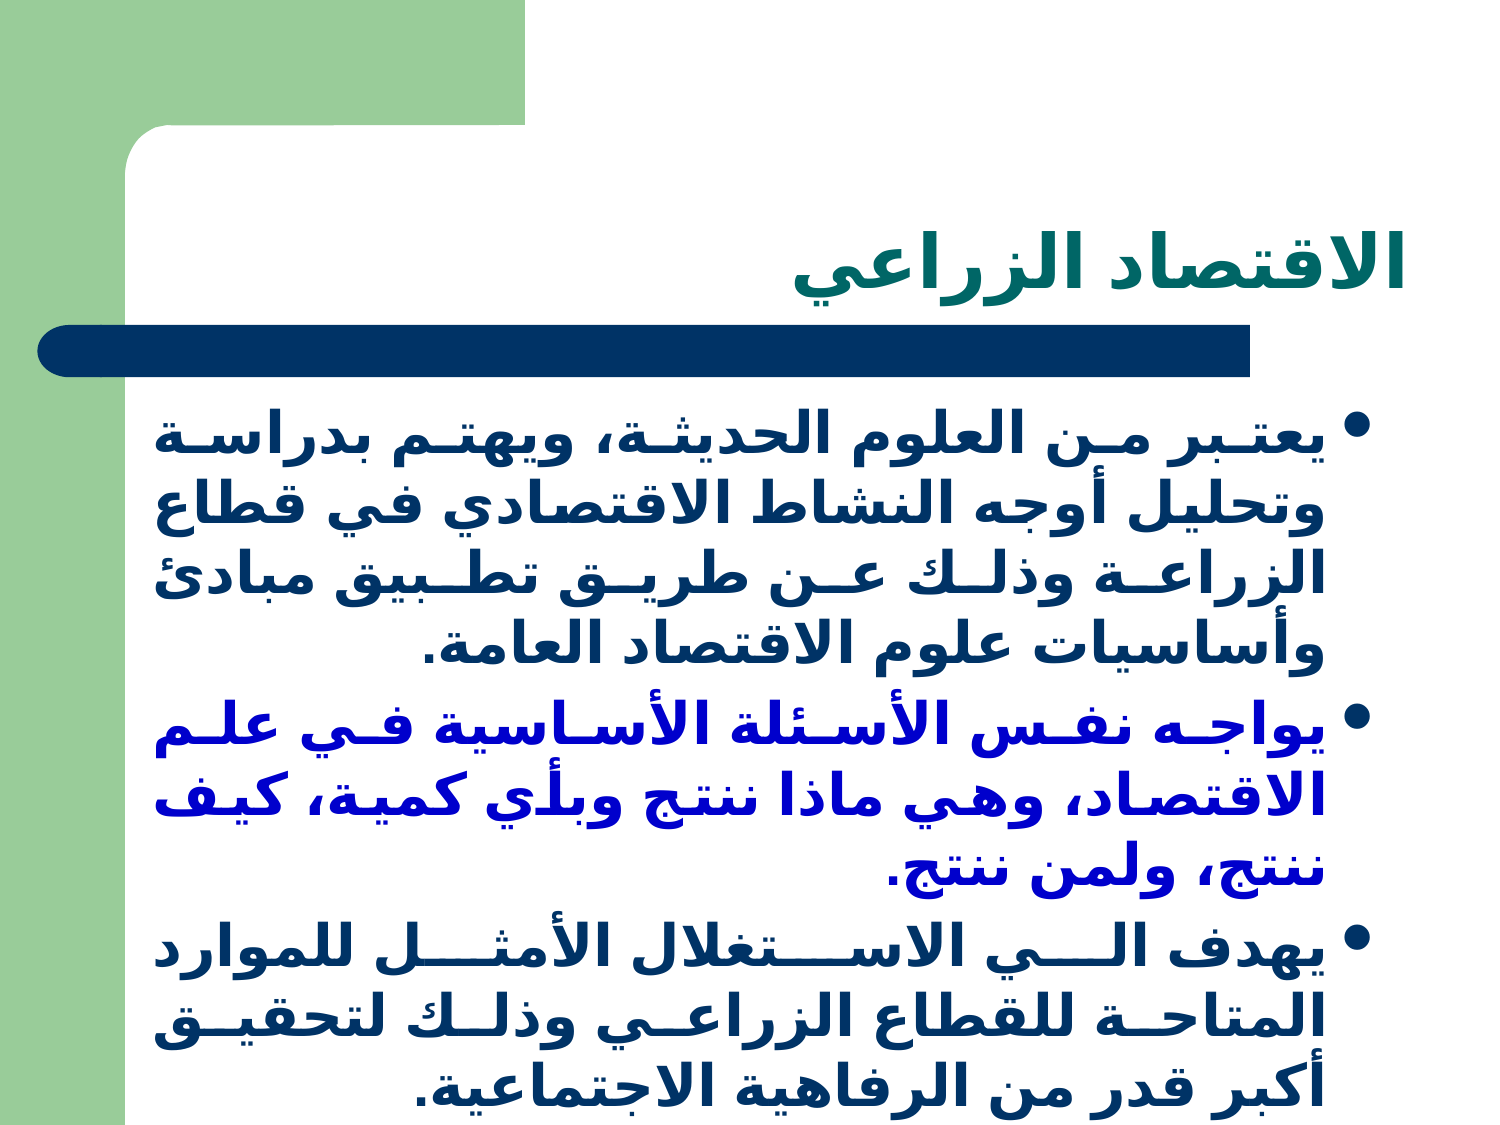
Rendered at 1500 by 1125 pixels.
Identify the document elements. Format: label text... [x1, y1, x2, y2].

title الاقتصاد الزراعي [124, 124, 1426, 313]
list يعتبر من العلوم الحديثة، ويهتم بدراسة وتحليل أوجه النشاط الاقتصادي في قطاع الزراعة وذلك عن طريق تطبيق مبادئ وأساسيات علوم الاقتصاد العامة. يواجه نفس الأسئلة الأساسية في علم الاقتصاد، وهي ماذا ننتج وبأي كمية، كيف ننتج، ولمن ننتج. يهدف الي الاستغلال الأمثل للموارد المتاحة للقطاع الزراعي وذلك لتحقيق أكبر قدر من الرفاهية الاجتماعية. [137, 387, 1400, 999]
